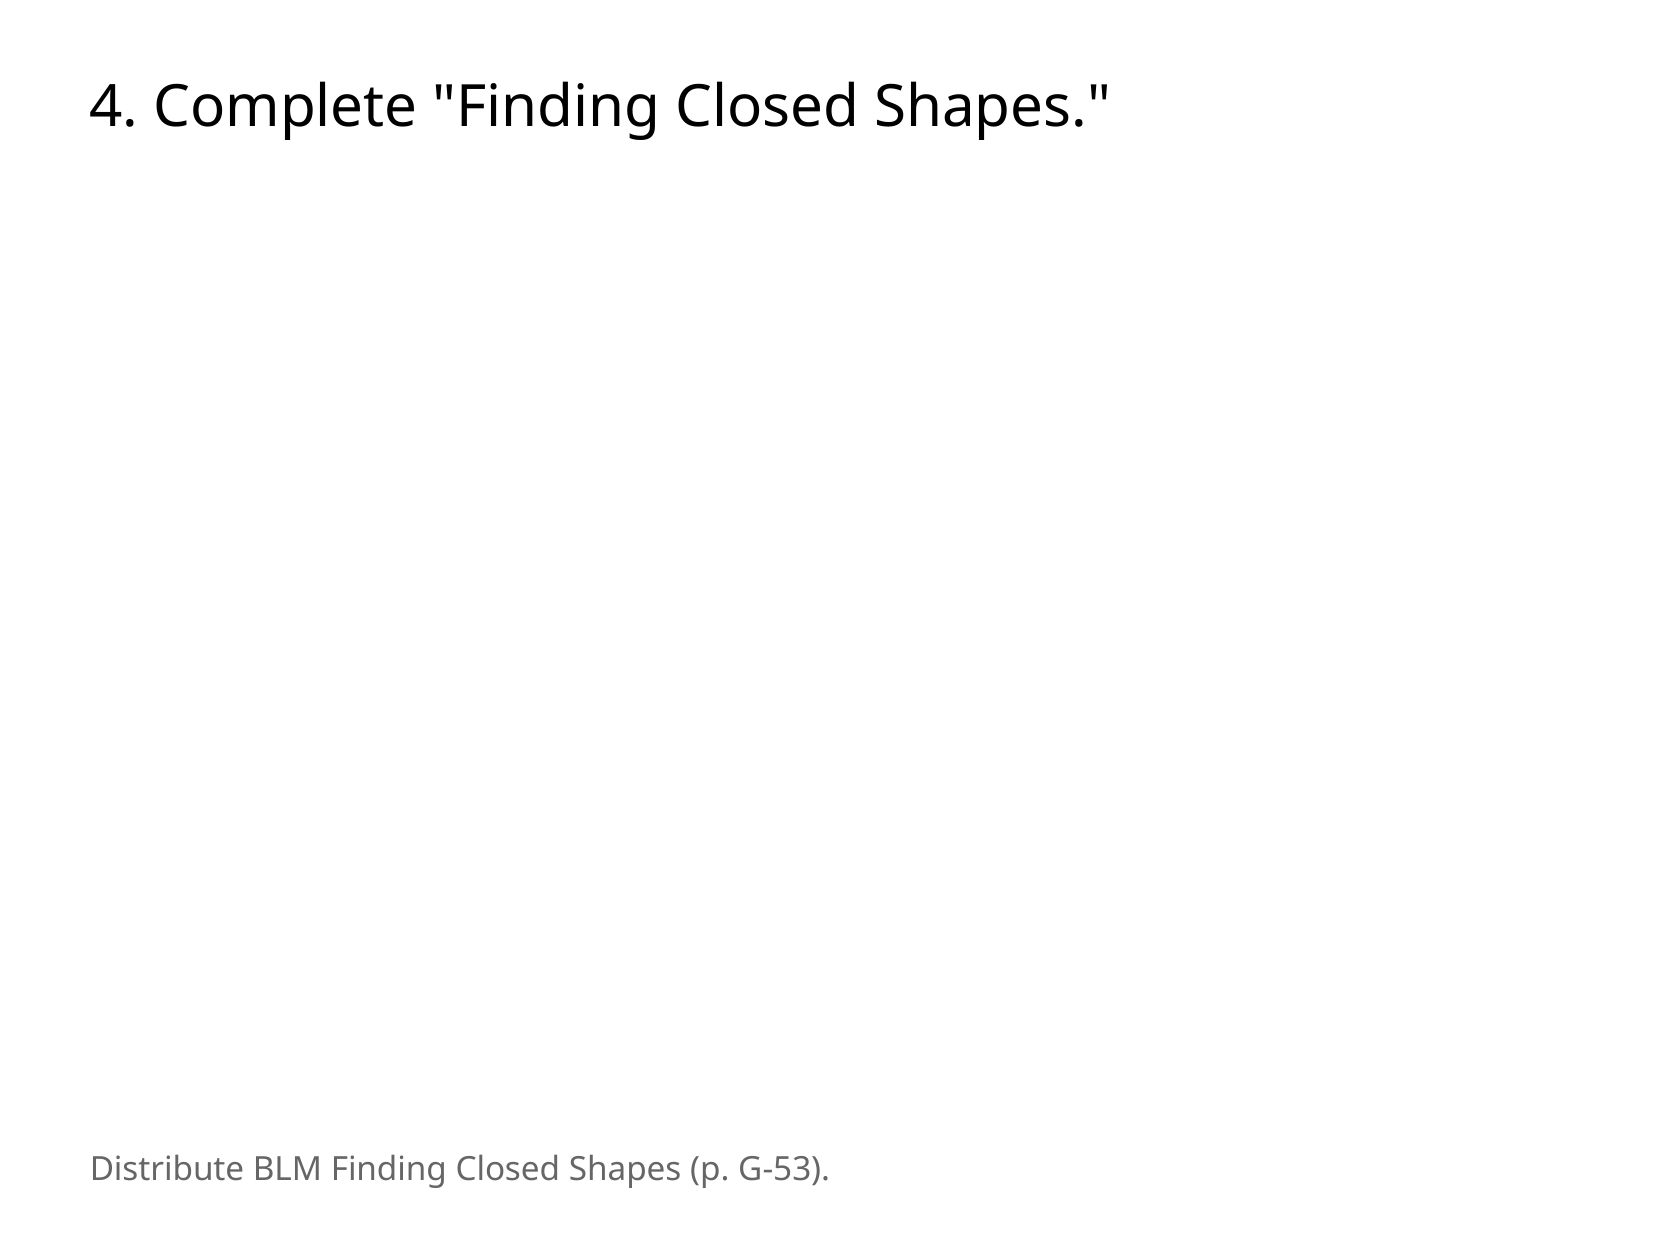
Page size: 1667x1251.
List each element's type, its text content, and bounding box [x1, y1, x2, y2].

text_box 4. Complete "Finding Closed Shapes." [74, 60, 1234, 146]
text_box Distribute BLM Finding Closed Shapes (p. G-53). [75, 1139, 1576, 1195]
